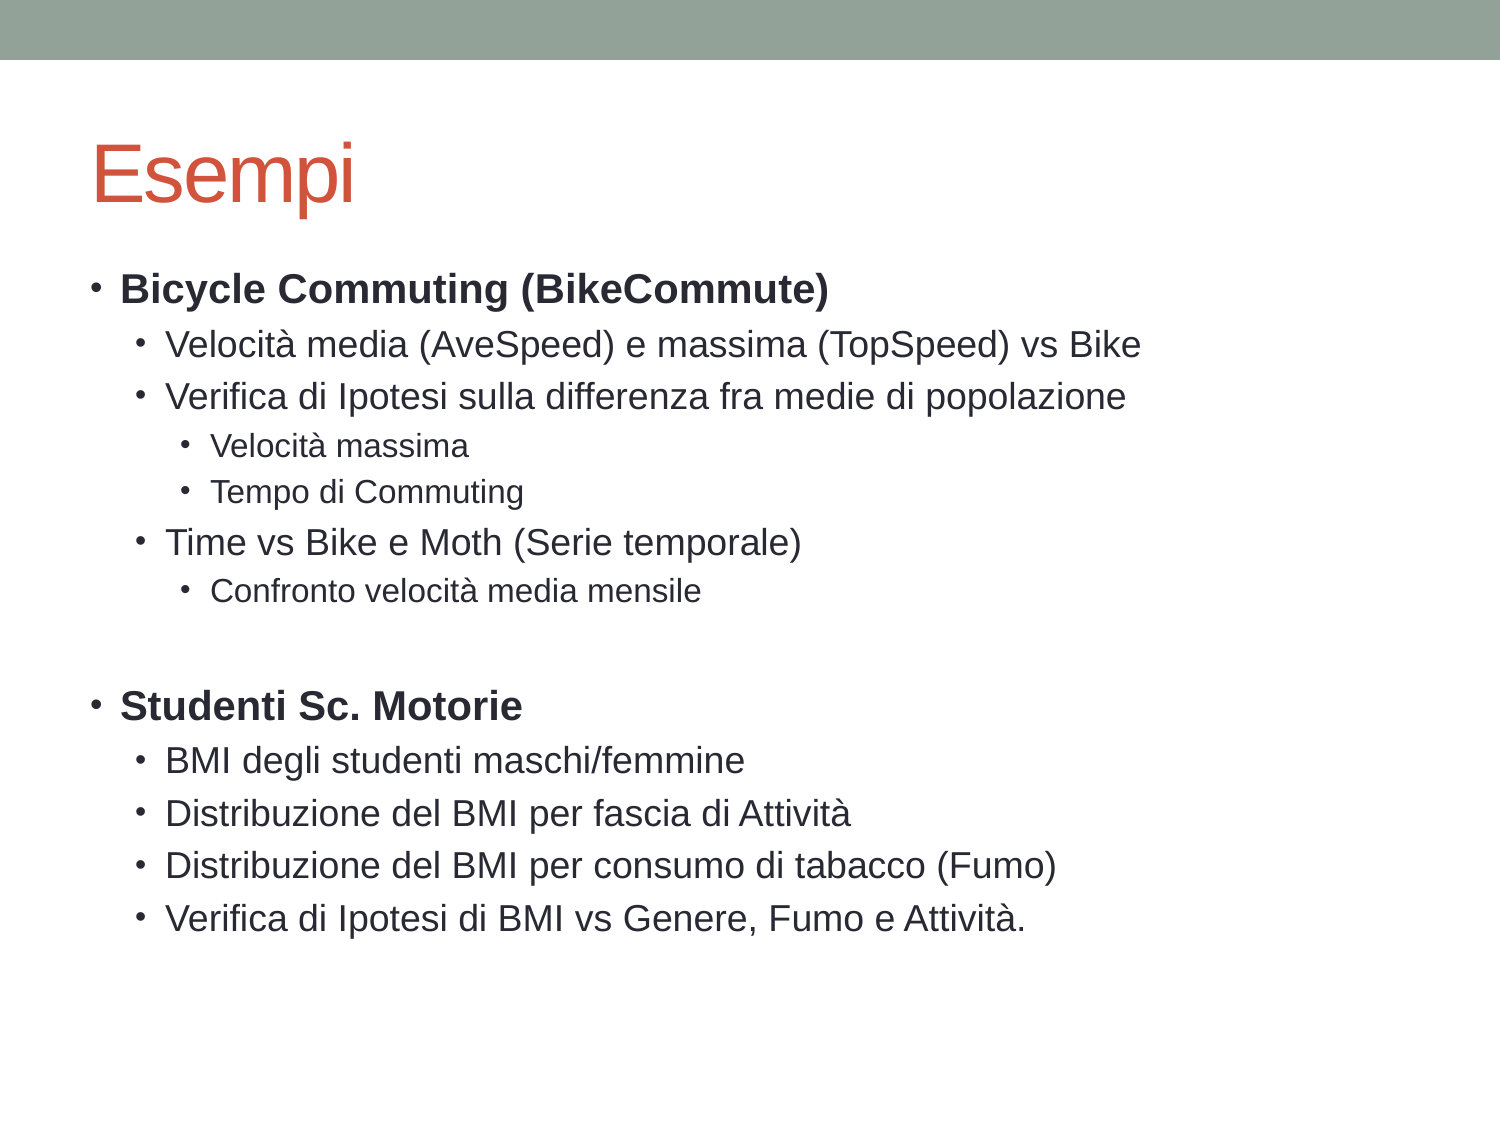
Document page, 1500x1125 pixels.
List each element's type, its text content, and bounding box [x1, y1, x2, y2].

title Esempi [75, 87, 1425, 250]
list Bicycle Commuting (BikeCommute) Velocità media (AveSpeed) e massima (TopSpeed) vs Bike Verifica di Ipotesi sulla differenza fra medie di popolazione Velocità massima Tempo di Commuting Time vs Bike e Moth (Serie temporale) Confronto velocità media mensile [75, 254, 1463, 629]
text_box Studenti Sc. Motorie BMI degli studenti maschi/femmine Distribuzione del BMI per fascia di Attività Distribuzione del BMI per consumo di tabacco (Fumo) Verifica di Ipotesi di BMI vs Genere, Fumo e Attività. [74, 671, 1432, 984]
